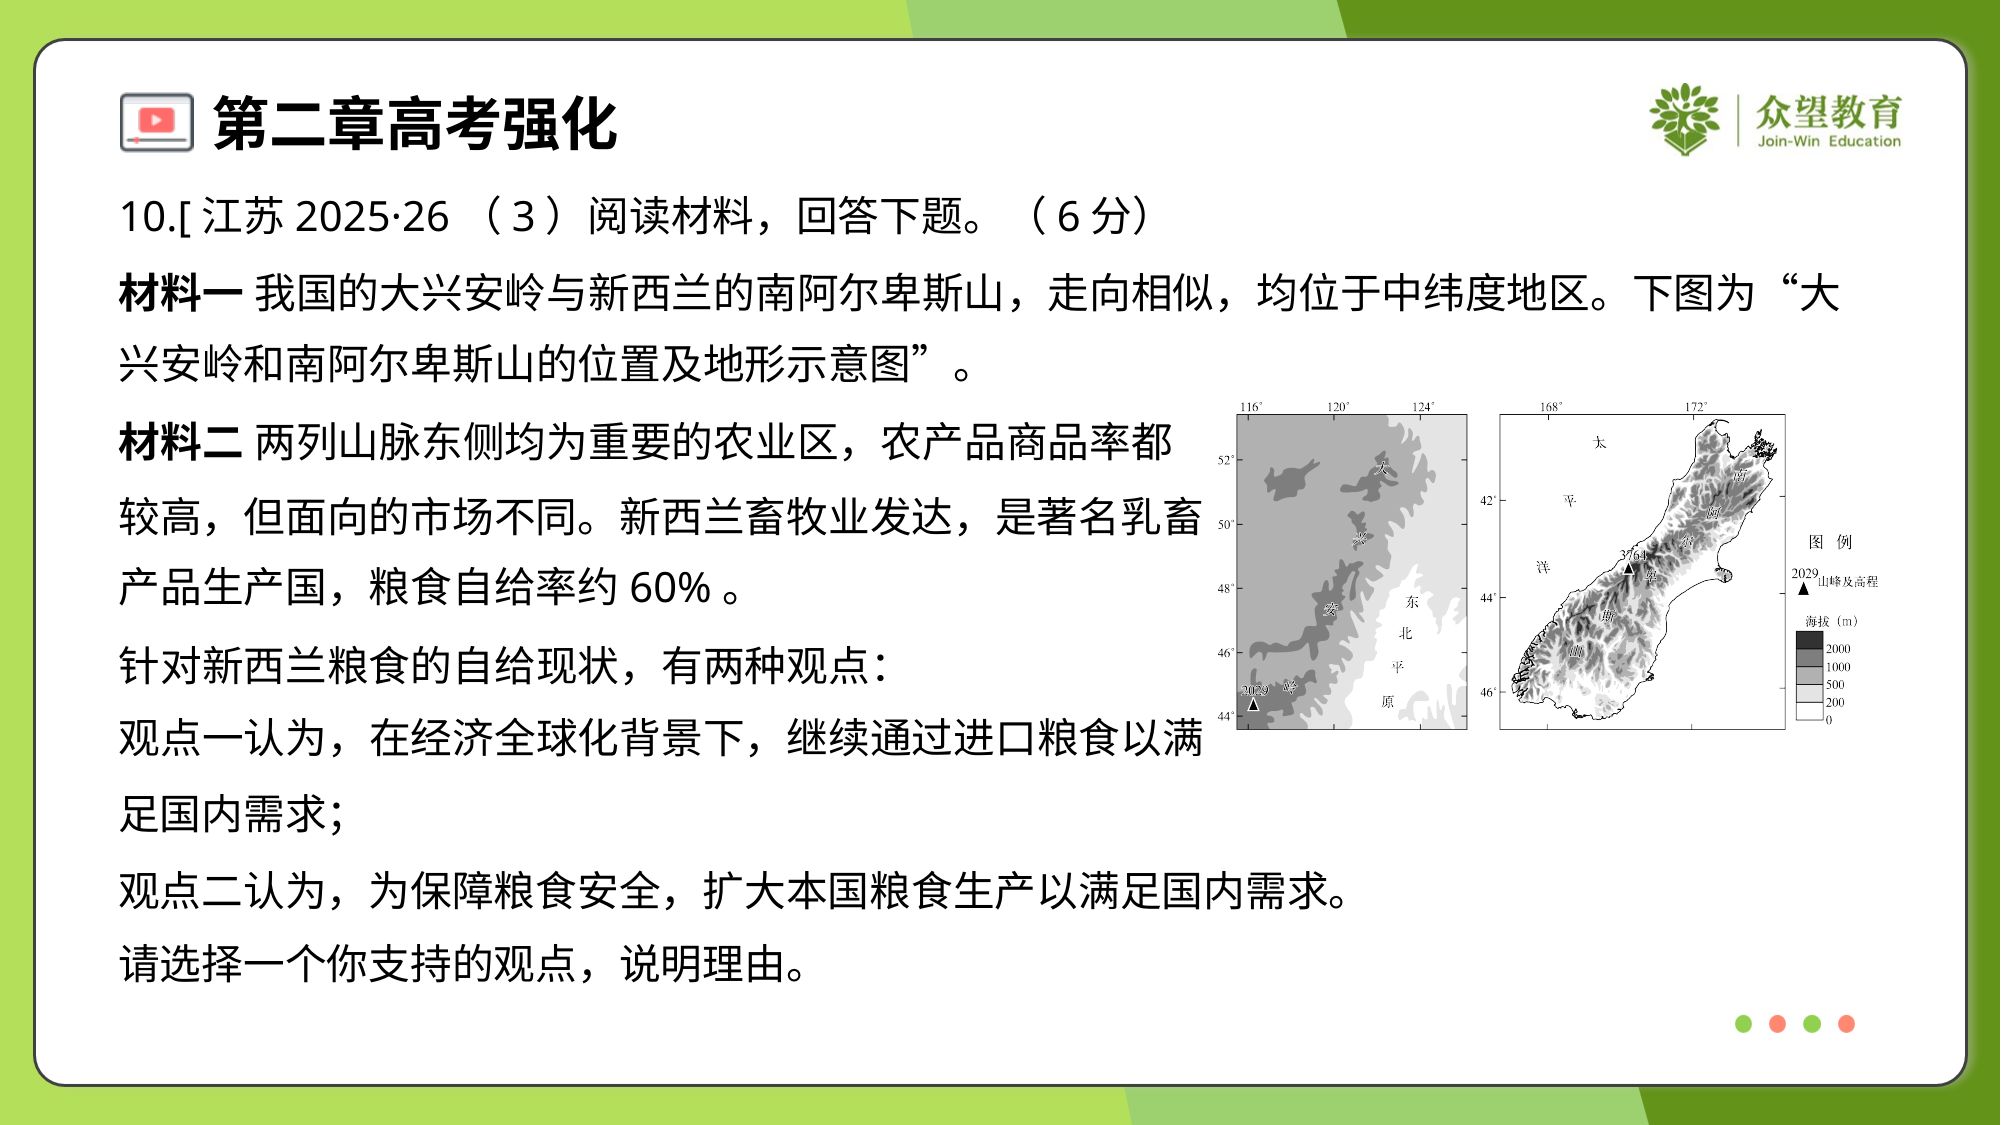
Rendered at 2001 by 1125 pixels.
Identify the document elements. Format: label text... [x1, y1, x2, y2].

text_box 针对新西兰粮食的自给现状，有两种观点： 观点一认为，在经济全球化背景下，继续通过进口粮食以满 [118, 614, 1203, 755]
picture [0, 0, 2000, 1125]
text_box 材料二 两列山脉东侧均为重要的农业区，农产品商品率都 较高，但面向的市场不同。新西兰畜牧业发达，是著名乳畜 产品生产国，粮食自给率约60%。 [118, 390, 1203, 604]
text_box 足国内需求； 观点二认为，为保障粮食安全，扩大本国粮食生产以满足国内需求。 请选择一个你支持的观点，说明理由。 [118, 762, 1882, 981]
text_box 10.[江苏2025·26（3）阅读材料，回答下题。（6分） 材料一 我国的大兴安岭与新西兰的南阿尔卑斯山，走向相似，均位于中纬度地区。下图为“大 兴安岭和南阿尔卑斯山的位置及地形示意图”。 [118, 164, 1883, 381]
